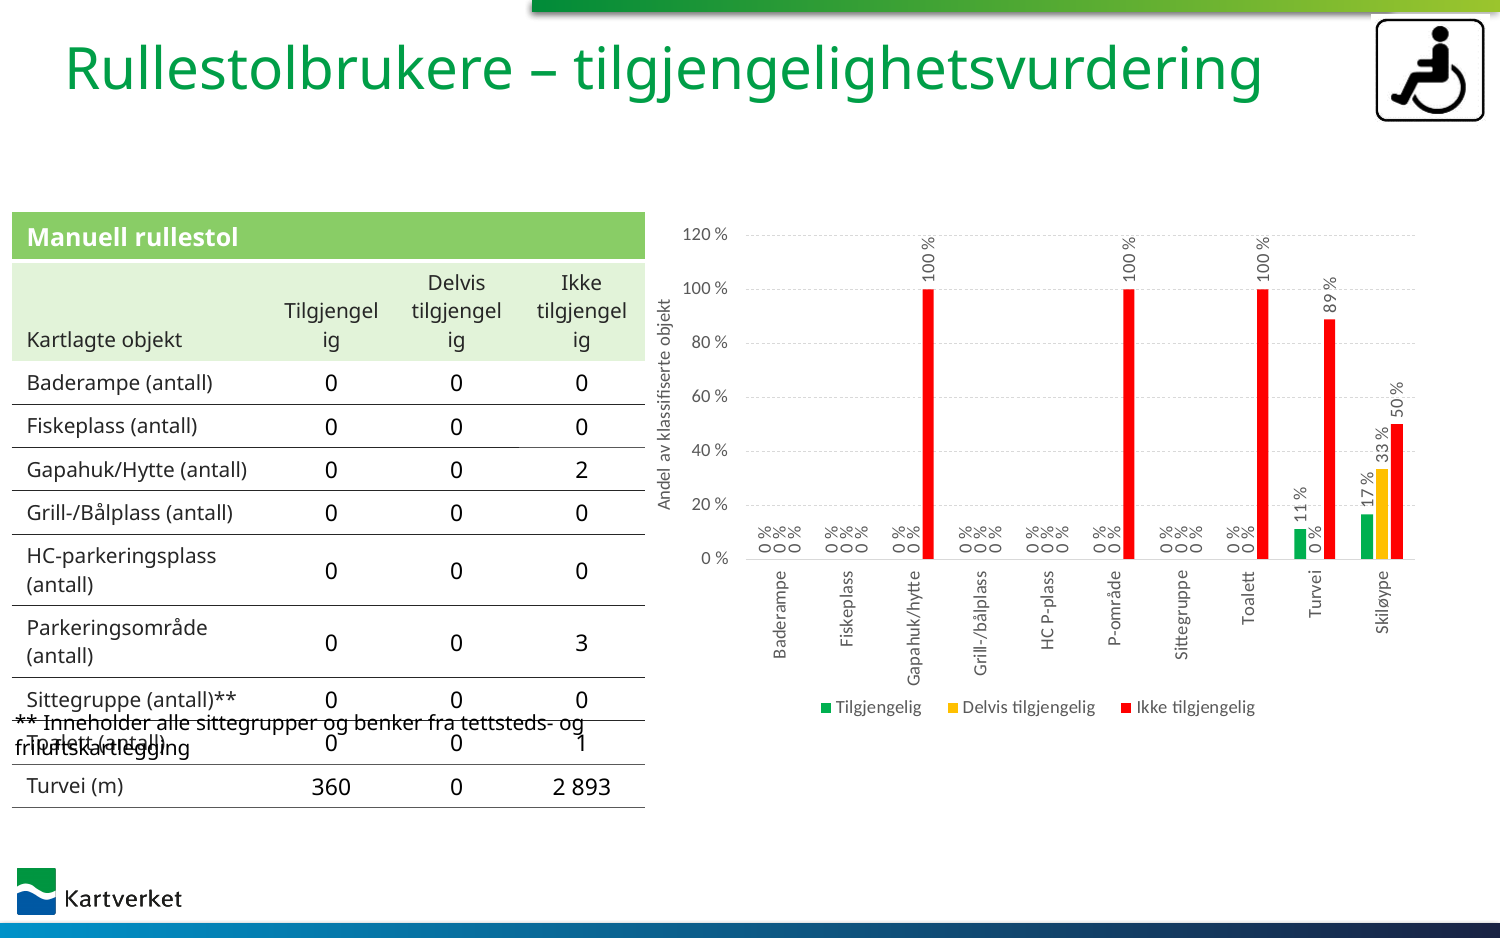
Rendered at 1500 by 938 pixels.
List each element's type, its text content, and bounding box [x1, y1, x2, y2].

table_cell 2 893 [519, 768, 645, 807]
table_cell 0 [269, 606, 394, 677]
table_cell Delvis tilgjengelig [394, 263, 519, 361]
table_cell 0 [394, 535, 519, 605]
table_cell 0 [394, 606, 519, 677]
table_cell 0 [269, 678, 394, 702]
table_cell 0 [394, 768, 519, 807]
table_cell 0 [519, 405, 638, 447]
table_cell 0 [269, 361, 394, 404]
table_cell 0 [519, 535, 638, 605]
table_header Manuell rullestol [12, 212, 645, 259]
table_cell Baderampe (antall) [12, 361, 269, 404]
table_cell 0 [394, 405, 519, 447]
table_cell 3 [519, 606, 638, 677]
table_cell 0 [519, 678, 638, 702]
table_cell 0 [269, 448, 394, 490]
table_cell 0 [394, 448, 519, 490]
table_cell 0 [394, 678, 519, 702]
table_cell HC-parkeringsplass (antall) [12, 535, 269, 605]
picture [1371, 13, 1491, 127]
table_cell 0 [269, 491, 394, 534]
picture [643, 218, 1426, 728]
table_cell 0 [269, 405, 394, 447]
table_cell 0 [519, 491, 638, 534]
table_cell Sittegruppe (antall)** [12, 678, 269, 702]
table_cell Parkeringsområde (antall) [12, 606, 269, 677]
table_cell Grill-/Bålplass (antall) [12, 491, 269, 534]
table_cell Turvei (m) [12, 768, 269, 807]
table_cell 0 [394, 361, 519, 404]
table_cell 360 [269, 768, 394, 807]
table_cell Gapahuk/Hytte (antall) [12, 448, 269, 490]
table_cell 0 [519, 361, 638, 404]
table_cell Fiskeplass (antall) [12, 405, 269, 447]
text_box Rullestolbrukere – tilgjengelighetsvurdering [49, 12, 1372, 109]
table_cell Ikke tilgjengelig [519, 263, 638, 361]
table_cell 2 [519, 448, 638, 490]
table_cell Kartlagte objekt [12, 263, 269, 361]
text_box ** Inneholder alle sittegrupper og benker fra tettsteds- og friluftskartlegging [0, 702, 745, 768]
table_cell Tilgjengelig [269, 263, 394, 361]
table_cell 0 [394, 491, 519, 534]
table_cell 0 [269, 535, 394, 605]
